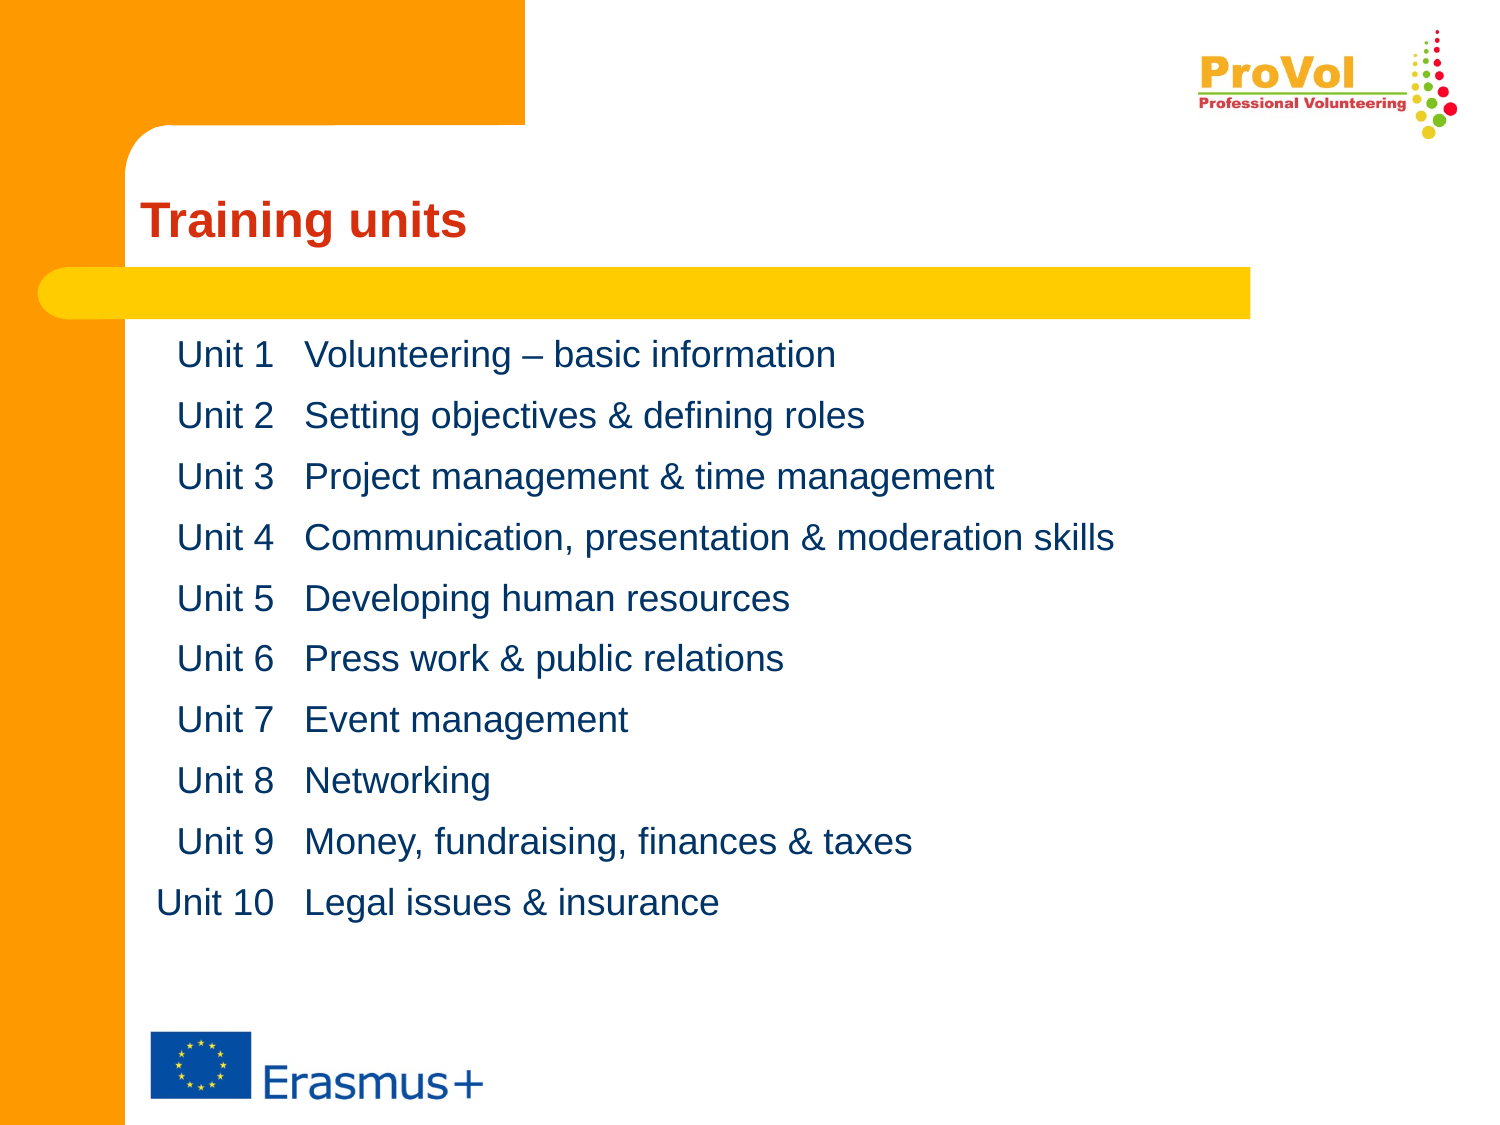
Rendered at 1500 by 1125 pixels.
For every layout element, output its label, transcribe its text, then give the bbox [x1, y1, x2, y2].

table_cell Developing human resources [289, 570, 1399, 630]
table_cell Money, fundraising, finances & taxes [289, 813, 1399, 874]
table_cell Unit 3 [137, 448, 289, 509]
table_cell Unit 10 [137, 874, 289, 935]
table_cell Unit 8 [137, 752, 289, 813]
table_header Unit 1 [137, 326, 289, 387]
picture [131, 1012, 502, 1118]
picture [1198, 30, 1457, 139]
table_cell Event management [289, 691, 1399, 752]
table_cell Project management & time management [289, 448, 1399, 509]
table_cell Communication, presentation & moderation skills [289, 509, 1399, 570]
table_cell Press work & public relations [289, 630, 1399, 691]
table_cell Unit 6 [137, 630, 289, 691]
table_cell Networking [289, 752, 1399, 813]
table_cell Unit 9 [137, 813, 289, 874]
table_cell Unit 7 [137, 691, 289, 752]
table_cell Legal issues & insurance [289, 874, 1399, 935]
table_header Volunteering – basic information [289, 326, 1399, 387]
table_cell Unit 2 [137, 387, 289, 448]
title Training units [125, 125, 1199, 256]
table_cell Unit 4 [137, 509, 289, 570]
table_cell Setting objectives & defining roles [289, 387, 1399, 448]
table_cell Unit 5 [137, 570, 289, 630]
